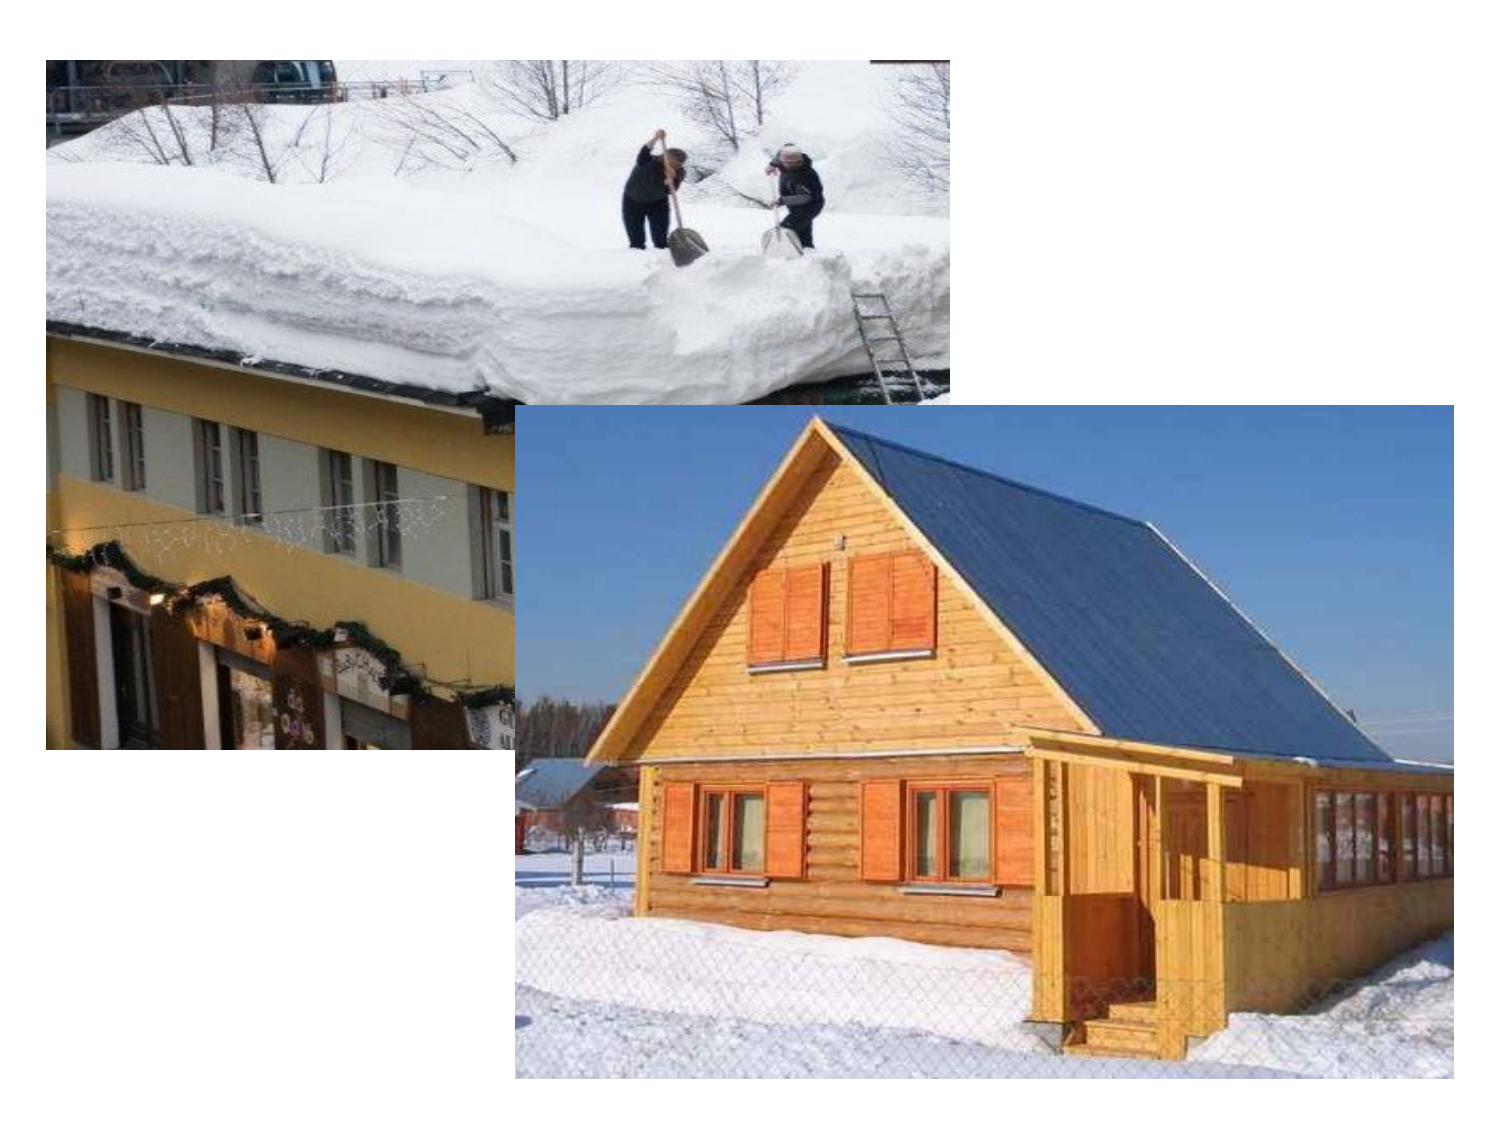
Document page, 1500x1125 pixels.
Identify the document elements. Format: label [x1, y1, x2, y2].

picture [46, 60, 1454, 1079]
